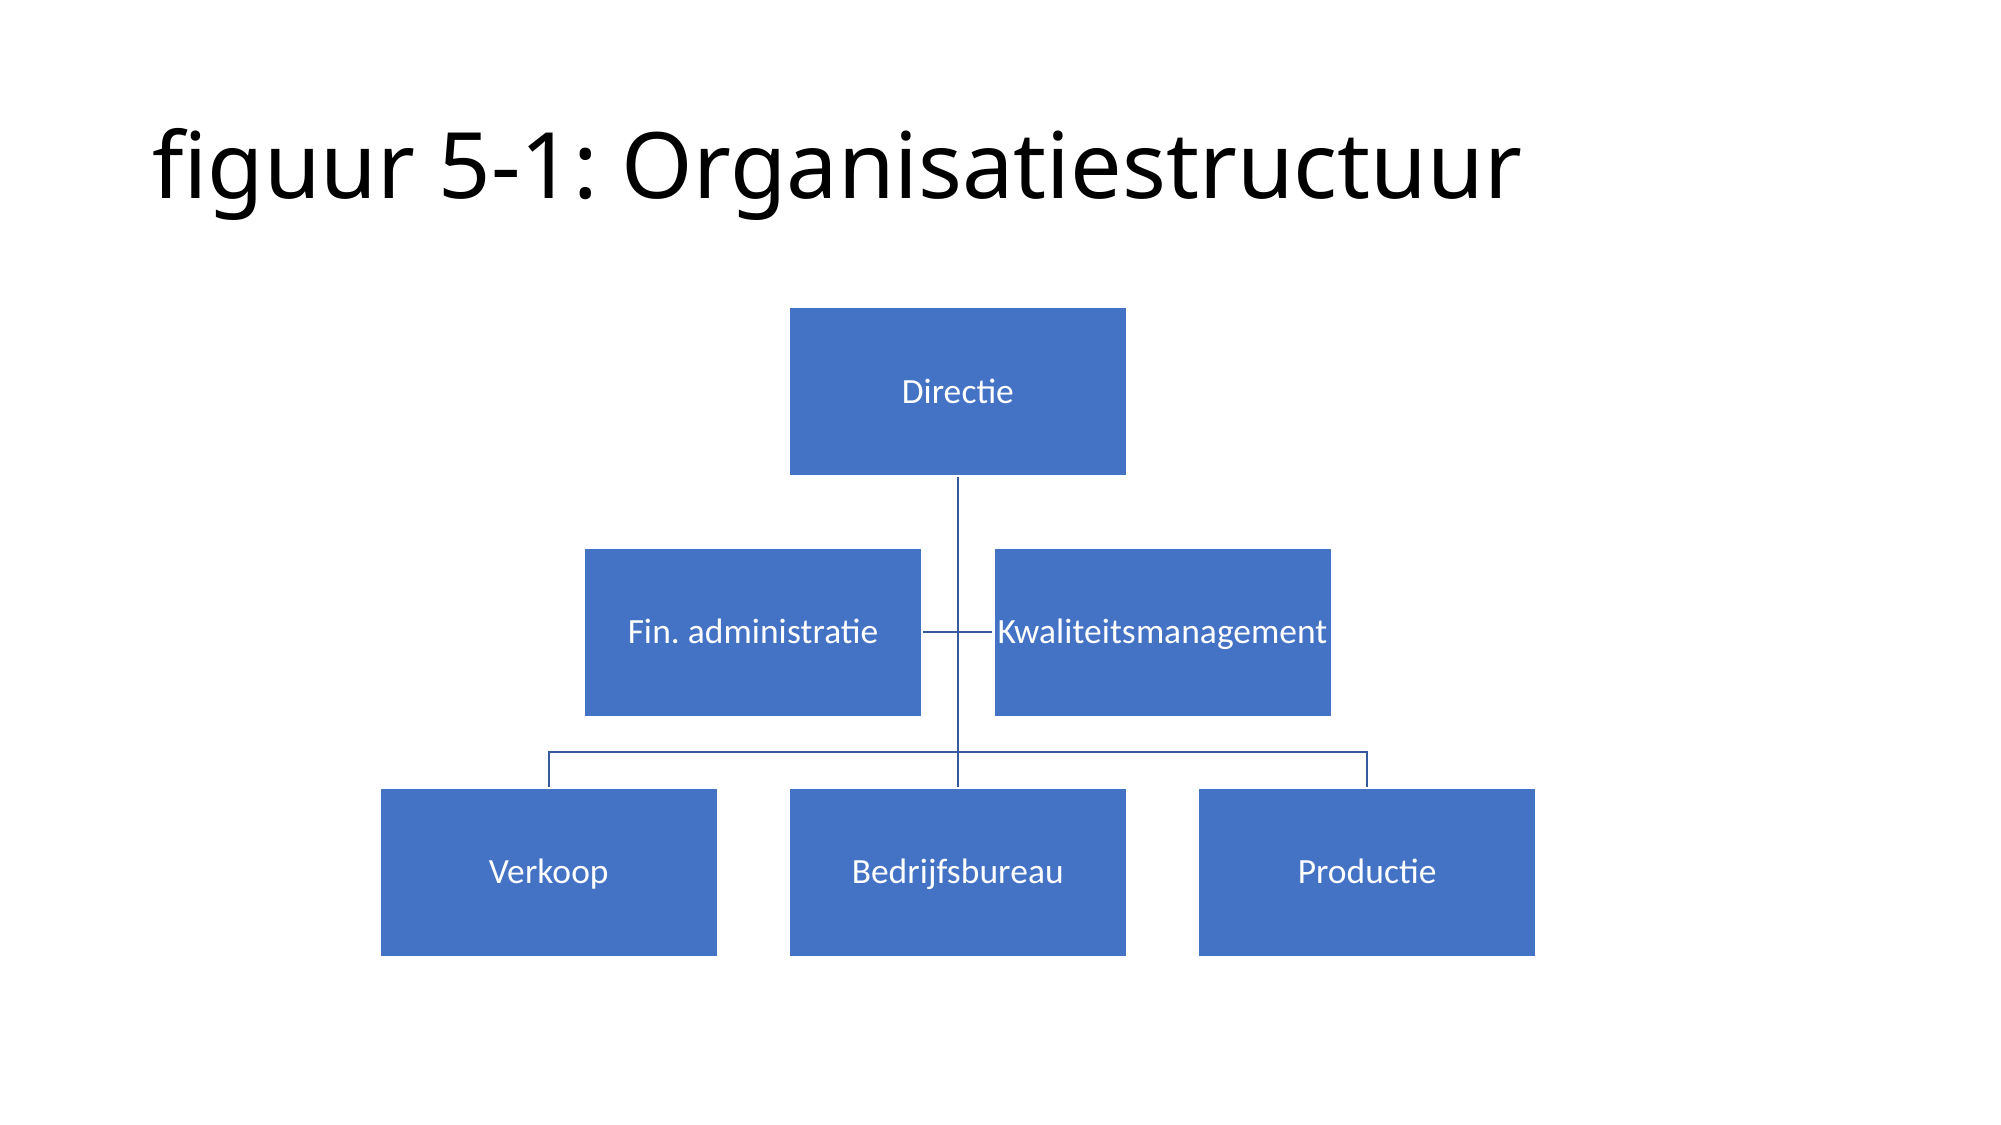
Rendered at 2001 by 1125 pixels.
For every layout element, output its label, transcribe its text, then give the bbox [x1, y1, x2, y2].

title figuur 5-1: Organisatiestructuur [137, 59, 1863, 278]
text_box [367, 307, 1549, 958]
